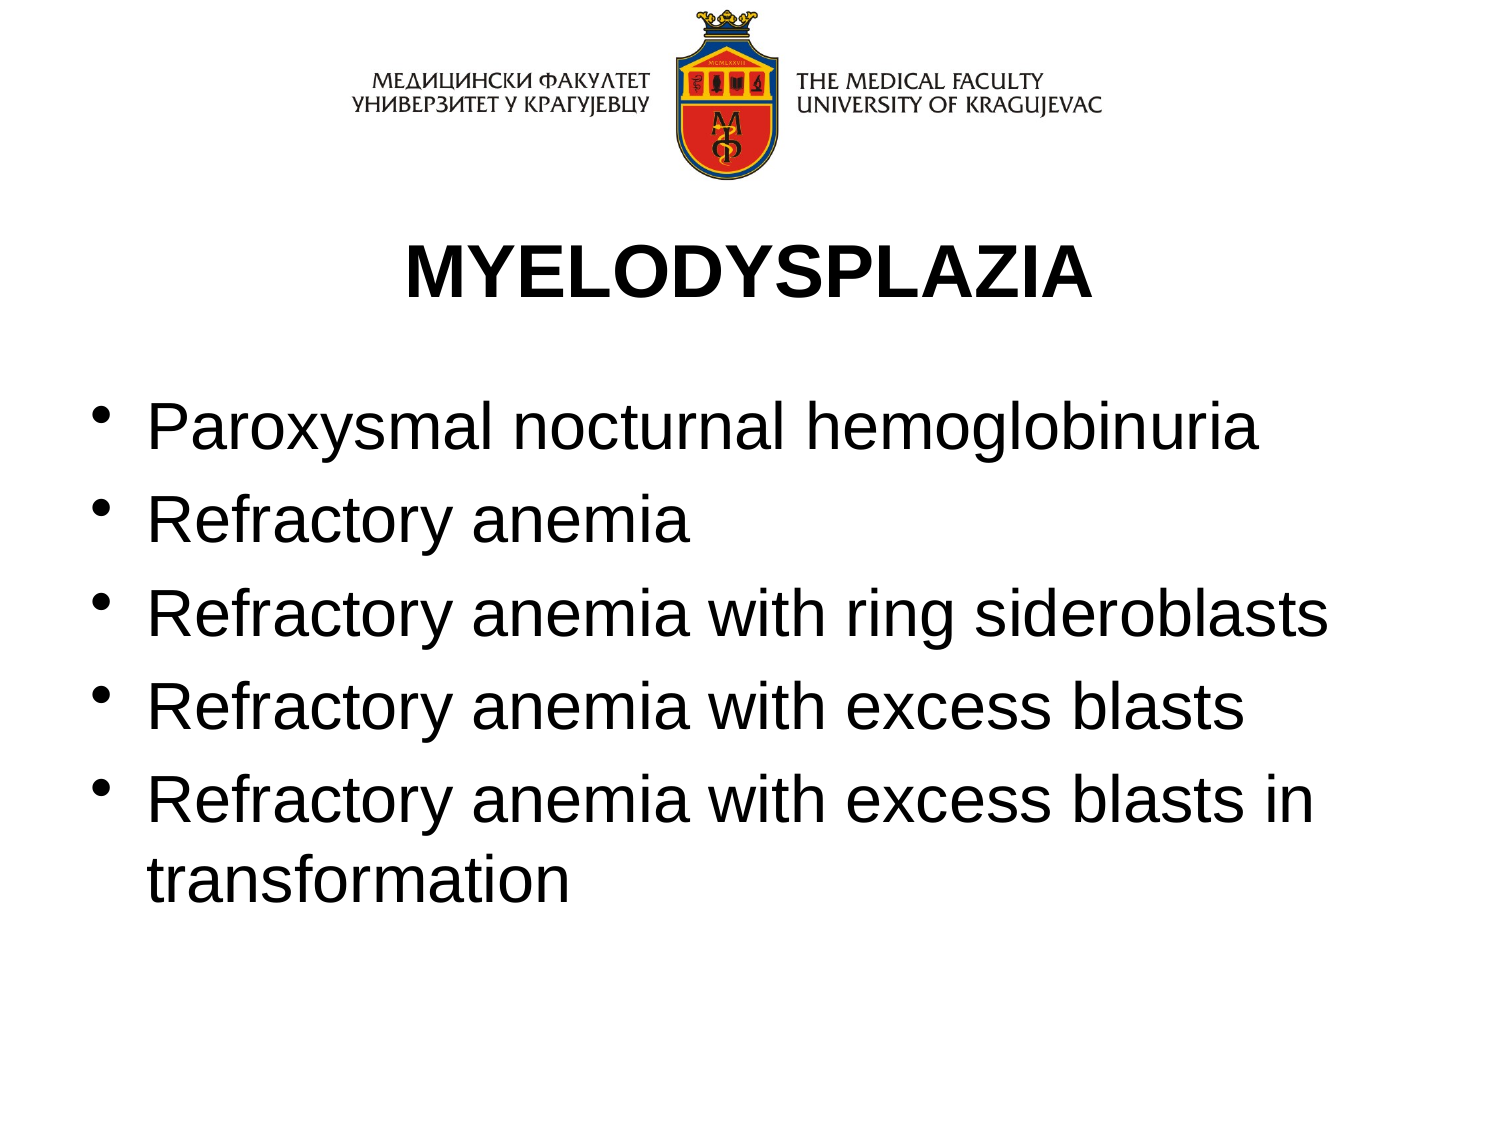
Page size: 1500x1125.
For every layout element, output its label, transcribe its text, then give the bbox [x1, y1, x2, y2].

picture [328, 0, 1125, 173]
title MYELODYSPLAZIA [74, 173, 1426, 362]
list Paroxysmal nocturnal hemoglobinuria Refractory anemia Refractory anemia with ring sideroblasts Refractory anemia with excess blasts Refractory anemia with excess blasts in transformation [74, 374, 1426, 1118]
